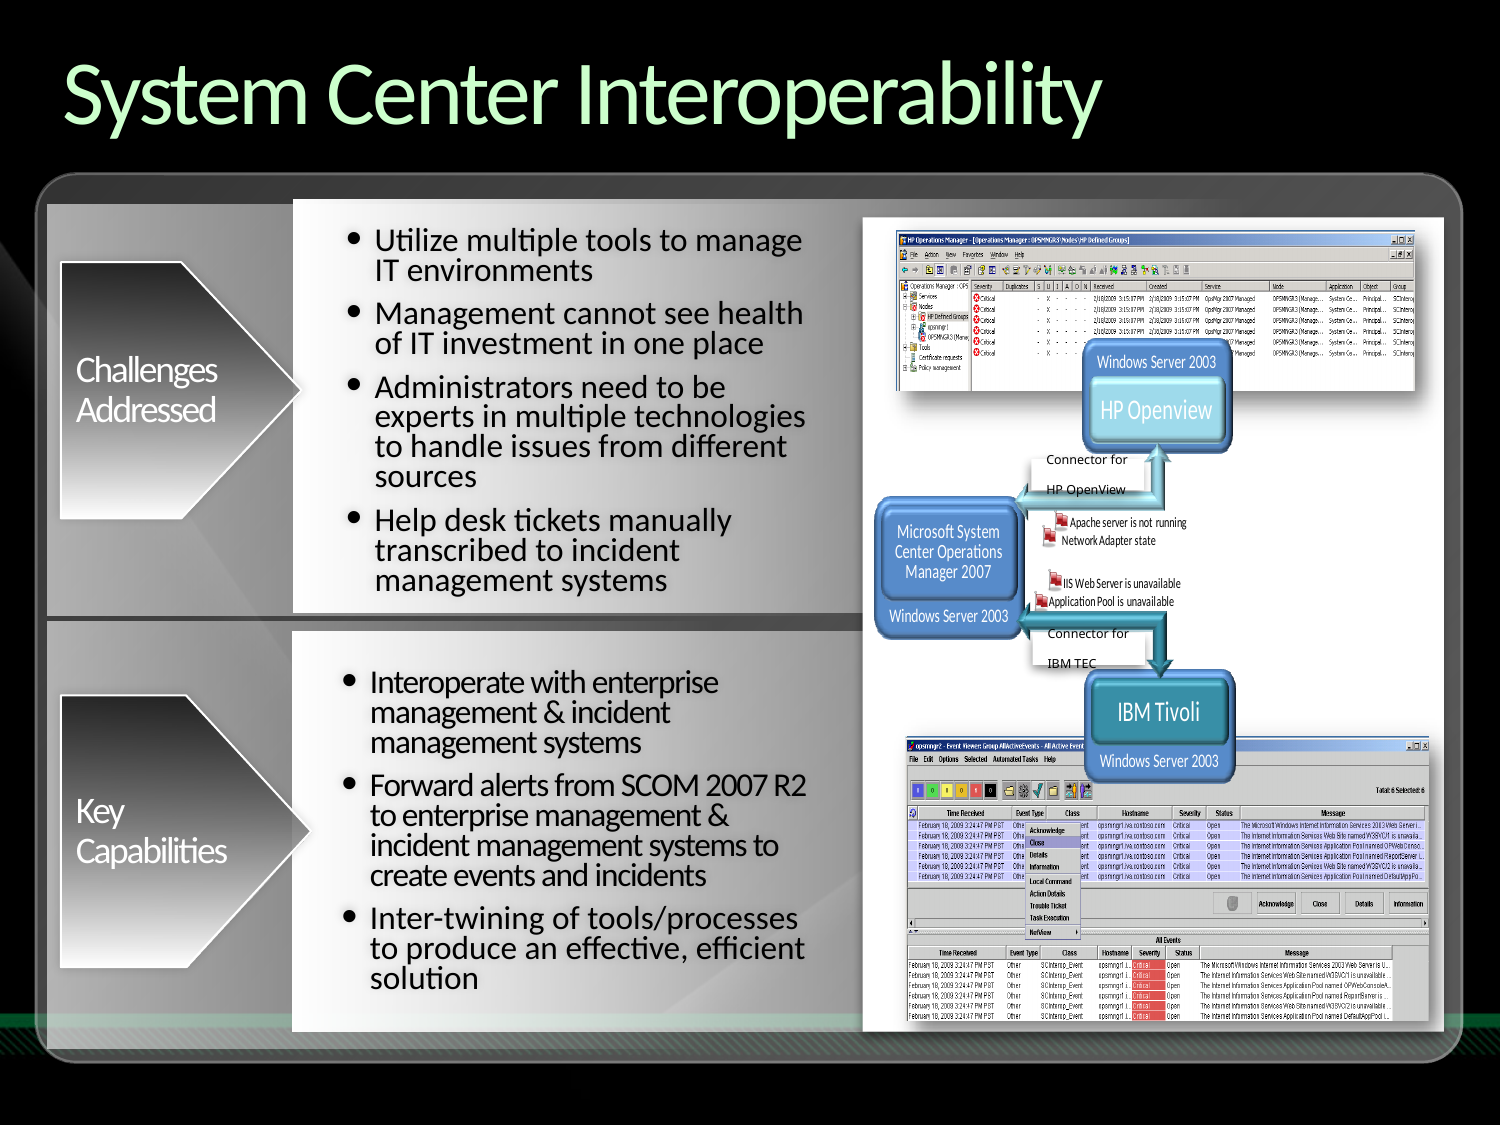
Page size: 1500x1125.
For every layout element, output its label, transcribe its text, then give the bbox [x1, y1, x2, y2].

text_box Key Capabilities [60, 695, 312, 968]
text_box Interoperate with enterprise management & incident management systems Forward alerts from SCOM 2007 R2 to enterprise management & incident management systems to create events and incidents Inter-twining of tools/processes to produce an effective, efficient solution [323, 660, 843, 1005]
text_box [47, 204, 852, 616]
title System Center Interoperability [62, 45, 1443, 146]
text_box Challenges Addressed [60, 262, 302, 519]
text_box [293, 200, 1247, 613]
text_box [292, 631, 854, 1032]
text_box Utilize multiple tools to manage IT environments Management cannot see health of IT investment in one place Administrators need to be experts in multiple technologies to handle issues from different sources Help desk tickets manually transcribed to incident management systems [328, 218, 845, 606]
text_box [35, 173, 1461, 1063]
picture [0, 0, 1500, 1125]
text_box [47, 621, 718, 1049]
